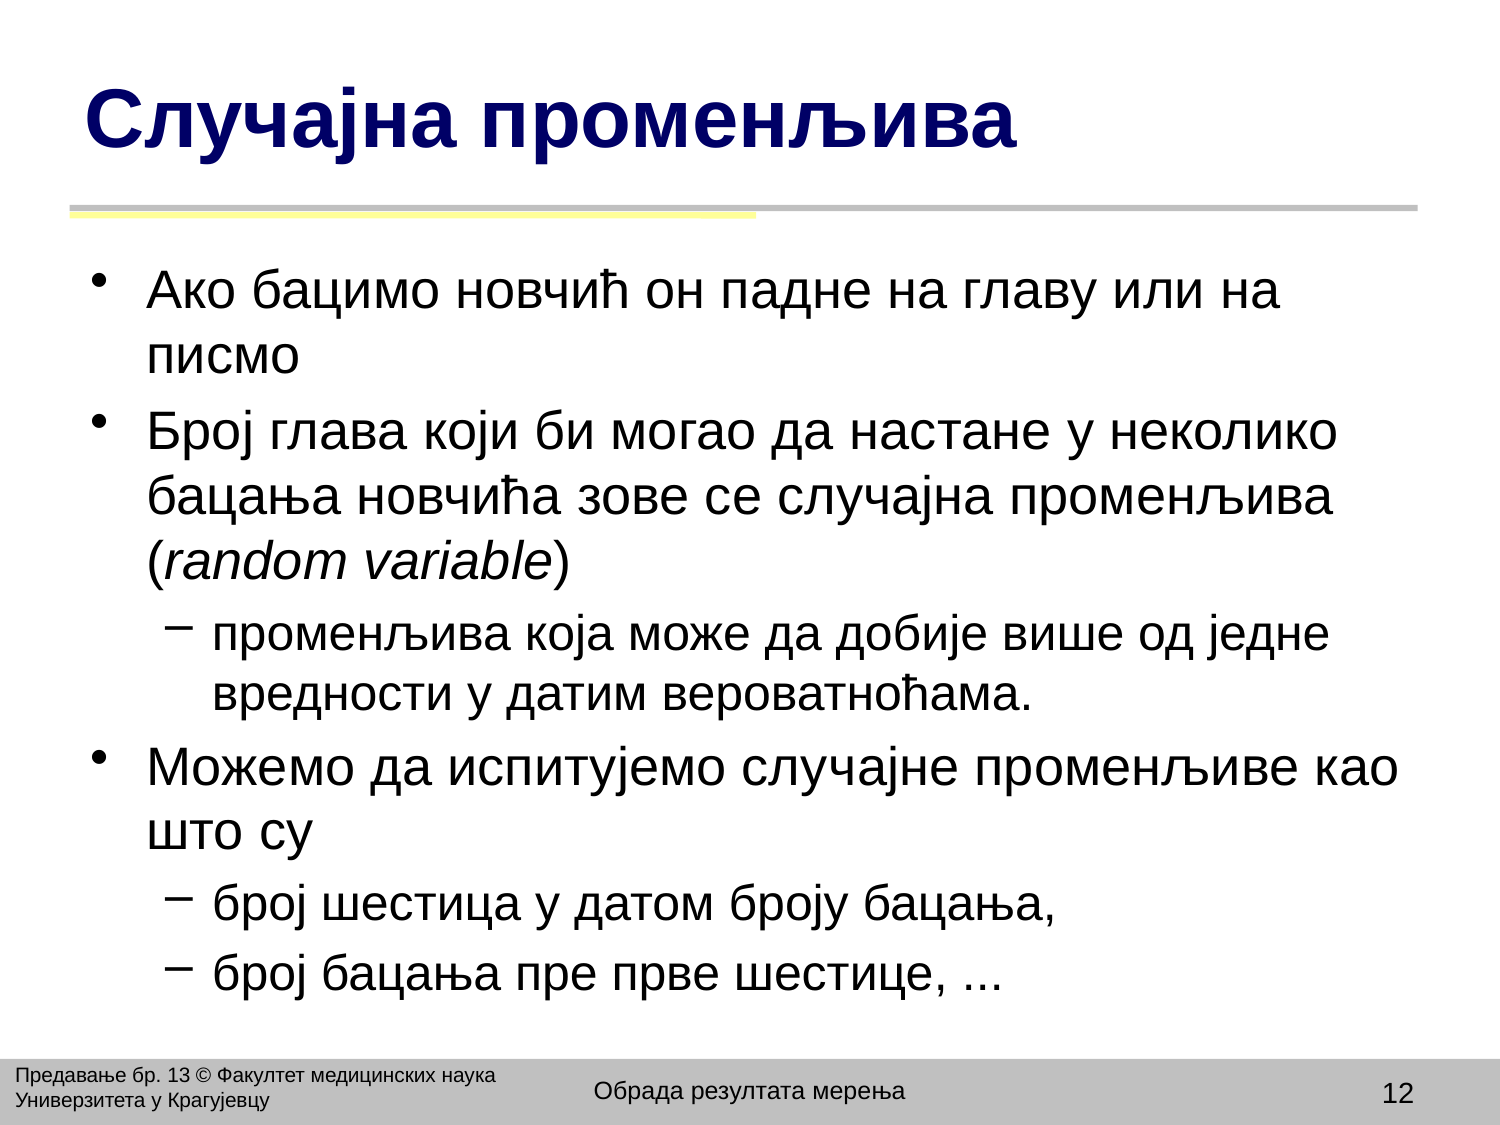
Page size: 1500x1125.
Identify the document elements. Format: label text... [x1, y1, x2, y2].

footer Обрада резултата мерења [512, 1066, 988, 1125]
slide_number 12 [1079, 1066, 1430, 1125]
list Ако бацимо новчић он падне на главу или на писмо Број глава који би могао да настане у неколико бацања новчића зове се случајна променљива (random variable) променљива која може да добије више од једне вредности у датим вероватноћама. Mожемо да испитујемо случајне променљиве као што су број шестица у датом броју бацања, број бацања пре прве шестице, ... [74, 246, 1426, 1023]
title Случајна променљива [69, 19, 1426, 208]
slide_number Предавање бр. 13 © Факултет медицинских наука Универзитета у Крагујевцу [0, 1053, 631, 1108]
